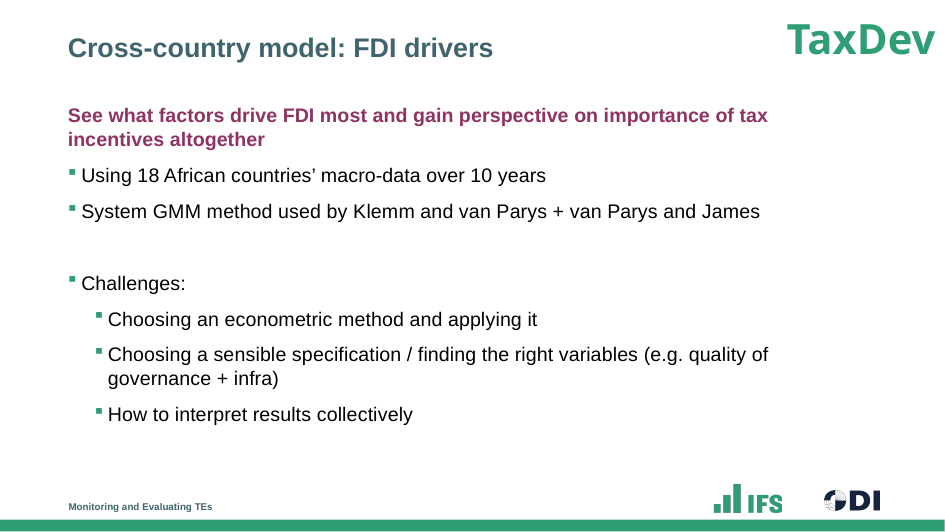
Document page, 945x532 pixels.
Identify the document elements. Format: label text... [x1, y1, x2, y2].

list See what factors drive FDI most and gain perspective on importance of tax incentives altogether Using 18 African countries’ macro-data over 10 years System GMM method used by Klemm and van Parys + van Parys and James Challenges: Choosing an econometric method and applying it Choosing a sensible specification / finding the right variables (e.g. quality of governance + infra) How to interpret results collectively [52, 95, 880, 479]
footer Monitoring and Evaluating TEs [53, 492, 373, 521]
picture [824, 490, 880, 511]
title Cross-country model: FDI drivers [52, 26, 760, 71]
